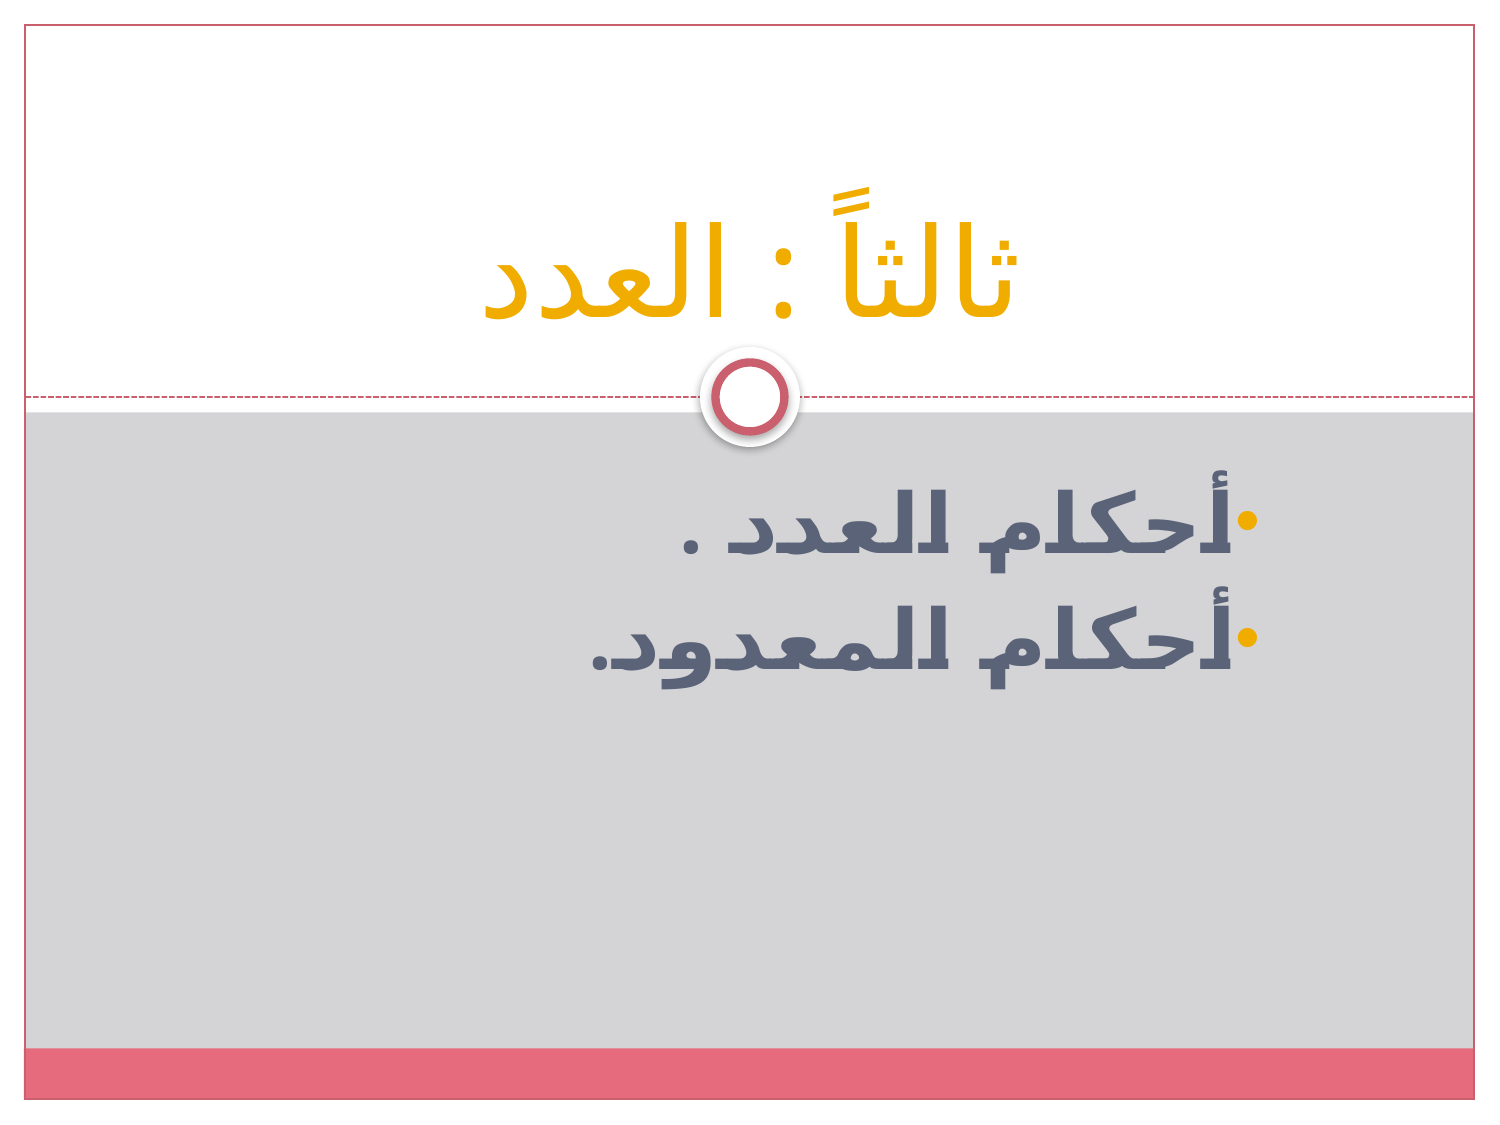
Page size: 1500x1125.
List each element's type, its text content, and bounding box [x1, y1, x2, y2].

title ثالثاً : العدد [112, 62, 1388, 350]
subtitle أحكام العدد . أحكام المعدود. [225, 462, 1275, 1000]
